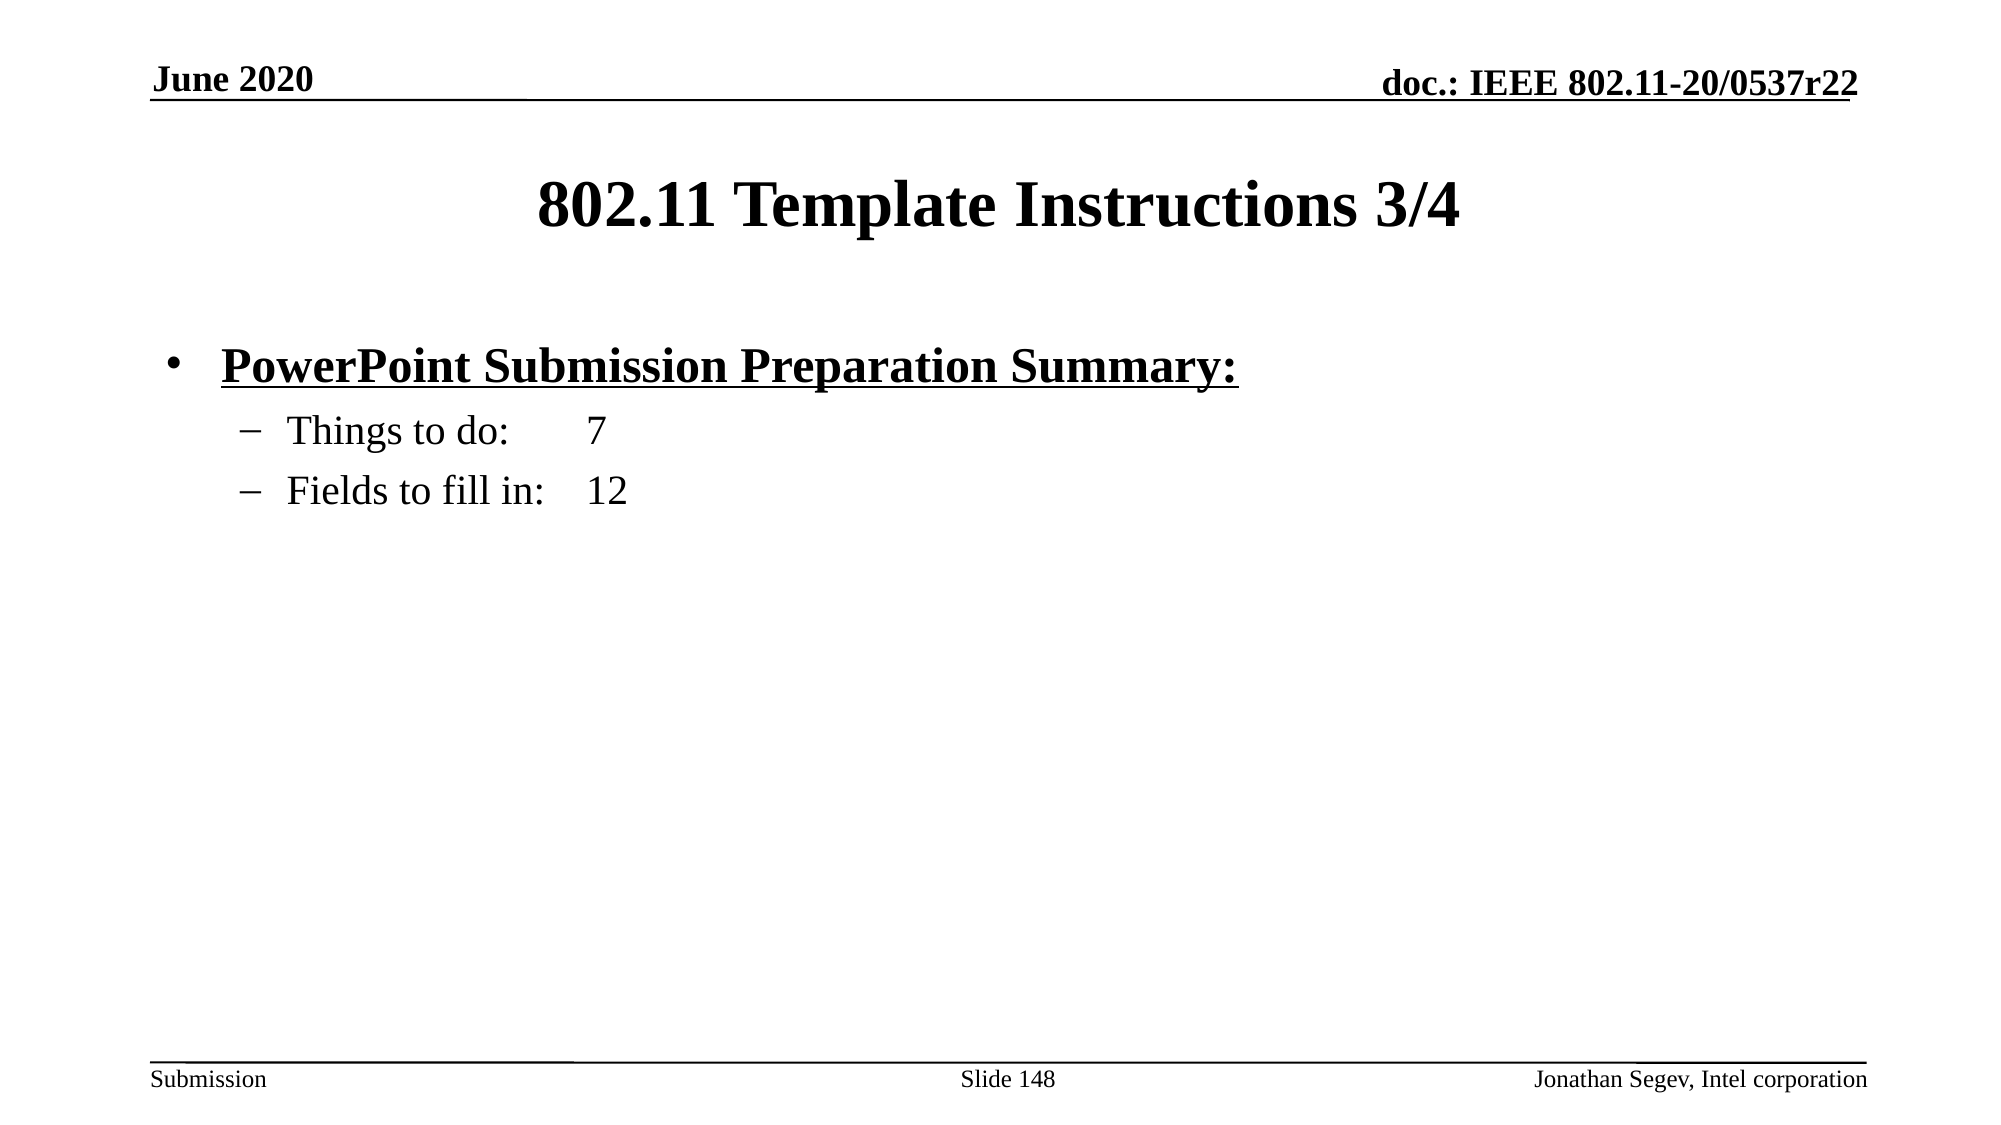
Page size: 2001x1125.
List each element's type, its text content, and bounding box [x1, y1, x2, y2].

slide_number Slide 148 [950, 1061, 1067, 1123]
title 802.11 Template Instructions 3/4 [149, 112, 1850, 288]
list PowerPoint Submission Preparation Summary: Things to do: 7 Fields to fill in: 12 [149, 324, 1850, 1000]
footer Jonathan Segev, Intel corporation [1171, 1061, 1869, 1093]
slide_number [152, 54, 563, 100]
